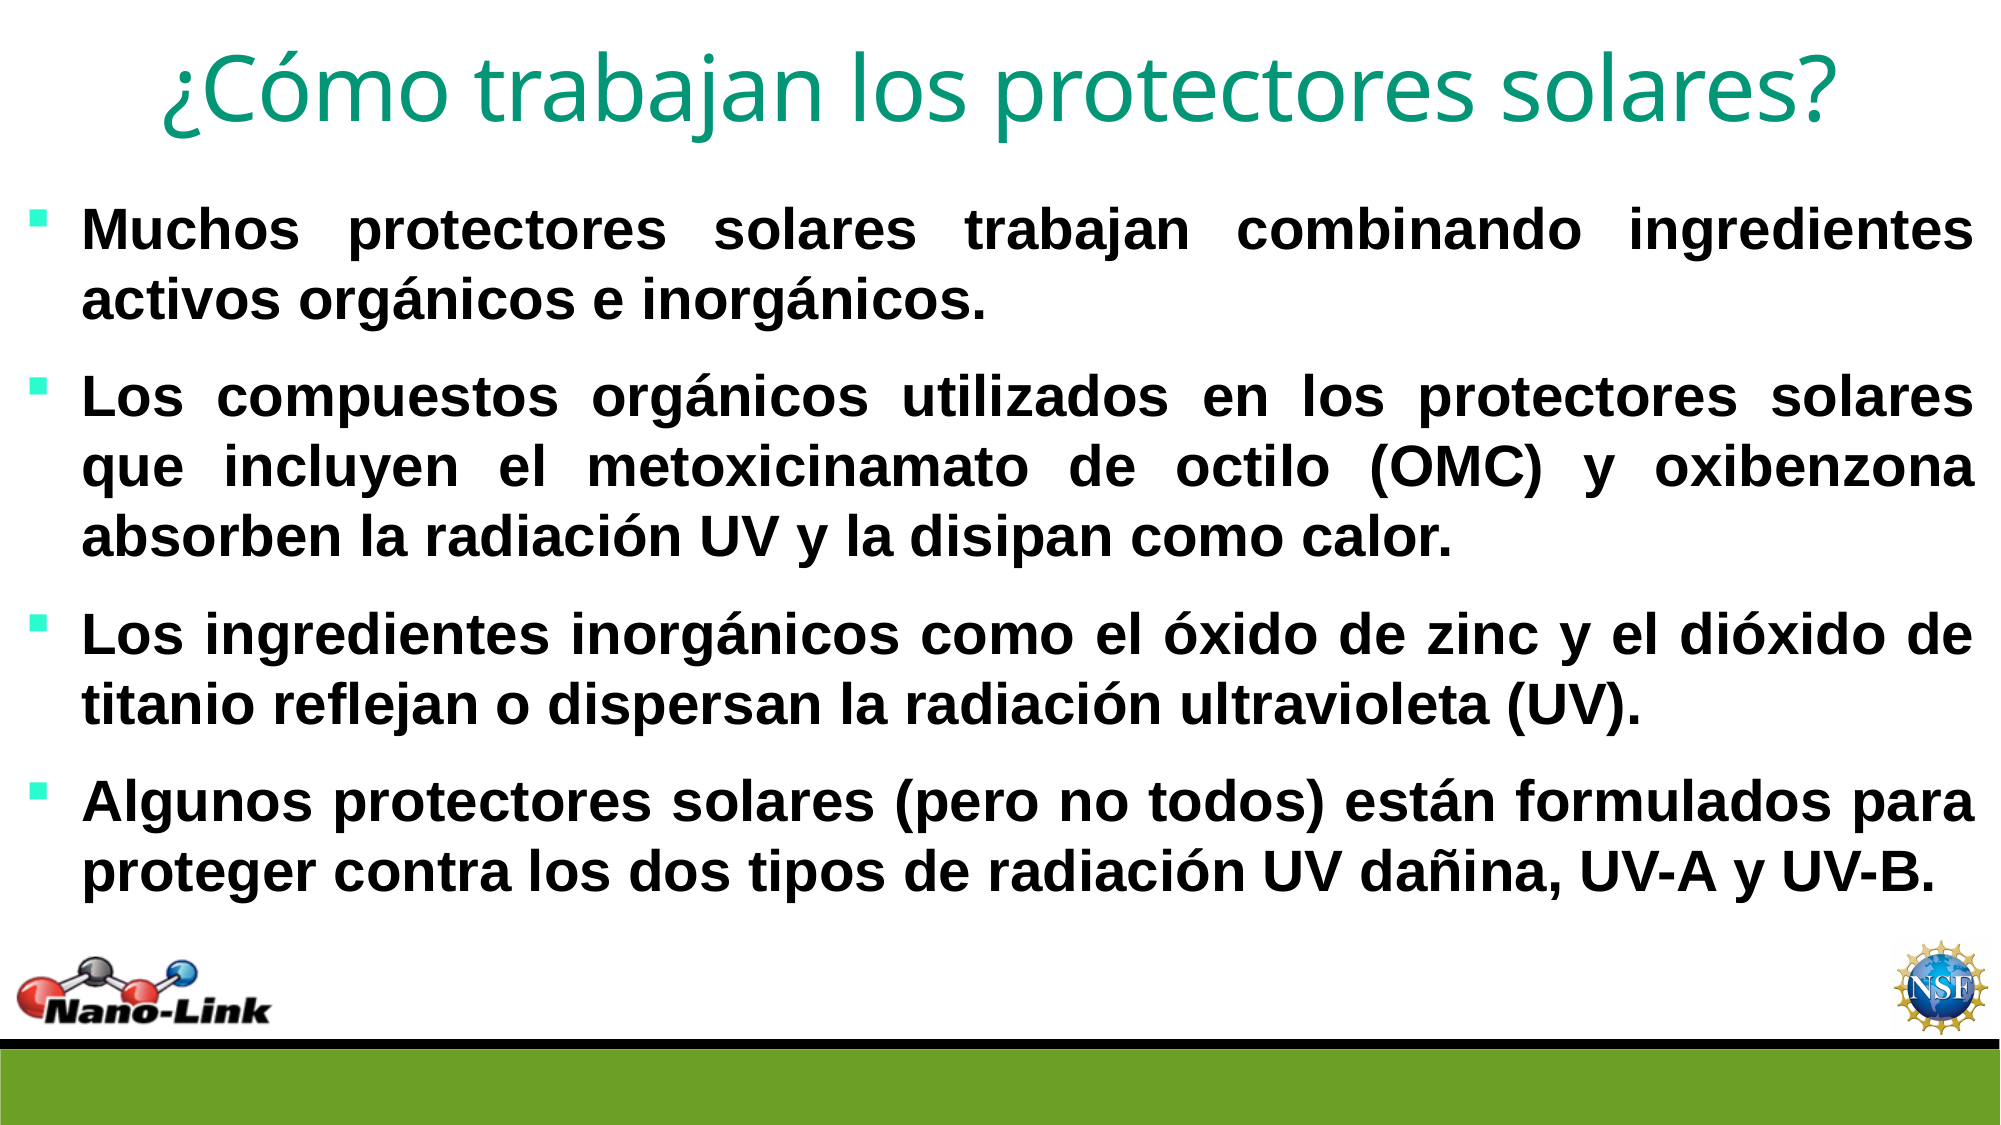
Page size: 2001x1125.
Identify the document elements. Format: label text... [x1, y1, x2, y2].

text_box Muchos protectores solares trabajan combinando ingredientes activos orgánicos e inorgánicos. Los compuestos orgánicos utilizados en los protectores solares que incluyen el metoxicinamato de octilo (OMC) y oxibenzona absorben la radiación UV y la disipan como calor. Los ingredientes inorgánicos como el óxido de zinc y el dióxido de titanio reflejan o dispersan la radiación ultravioleta (UV). Algunos protectores solares (pero no todos) están formulados para proteger contra los dos tipos de radiación UV dañina, UV-A y UV-B. [24, 191, 1977, 904]
picture [10, 946, 286, 1037]
text_box ¿Cómo trabajan los protectores solares? [0, 0, 2000, 169]
picture [1891, 939, 1990, 1037]
